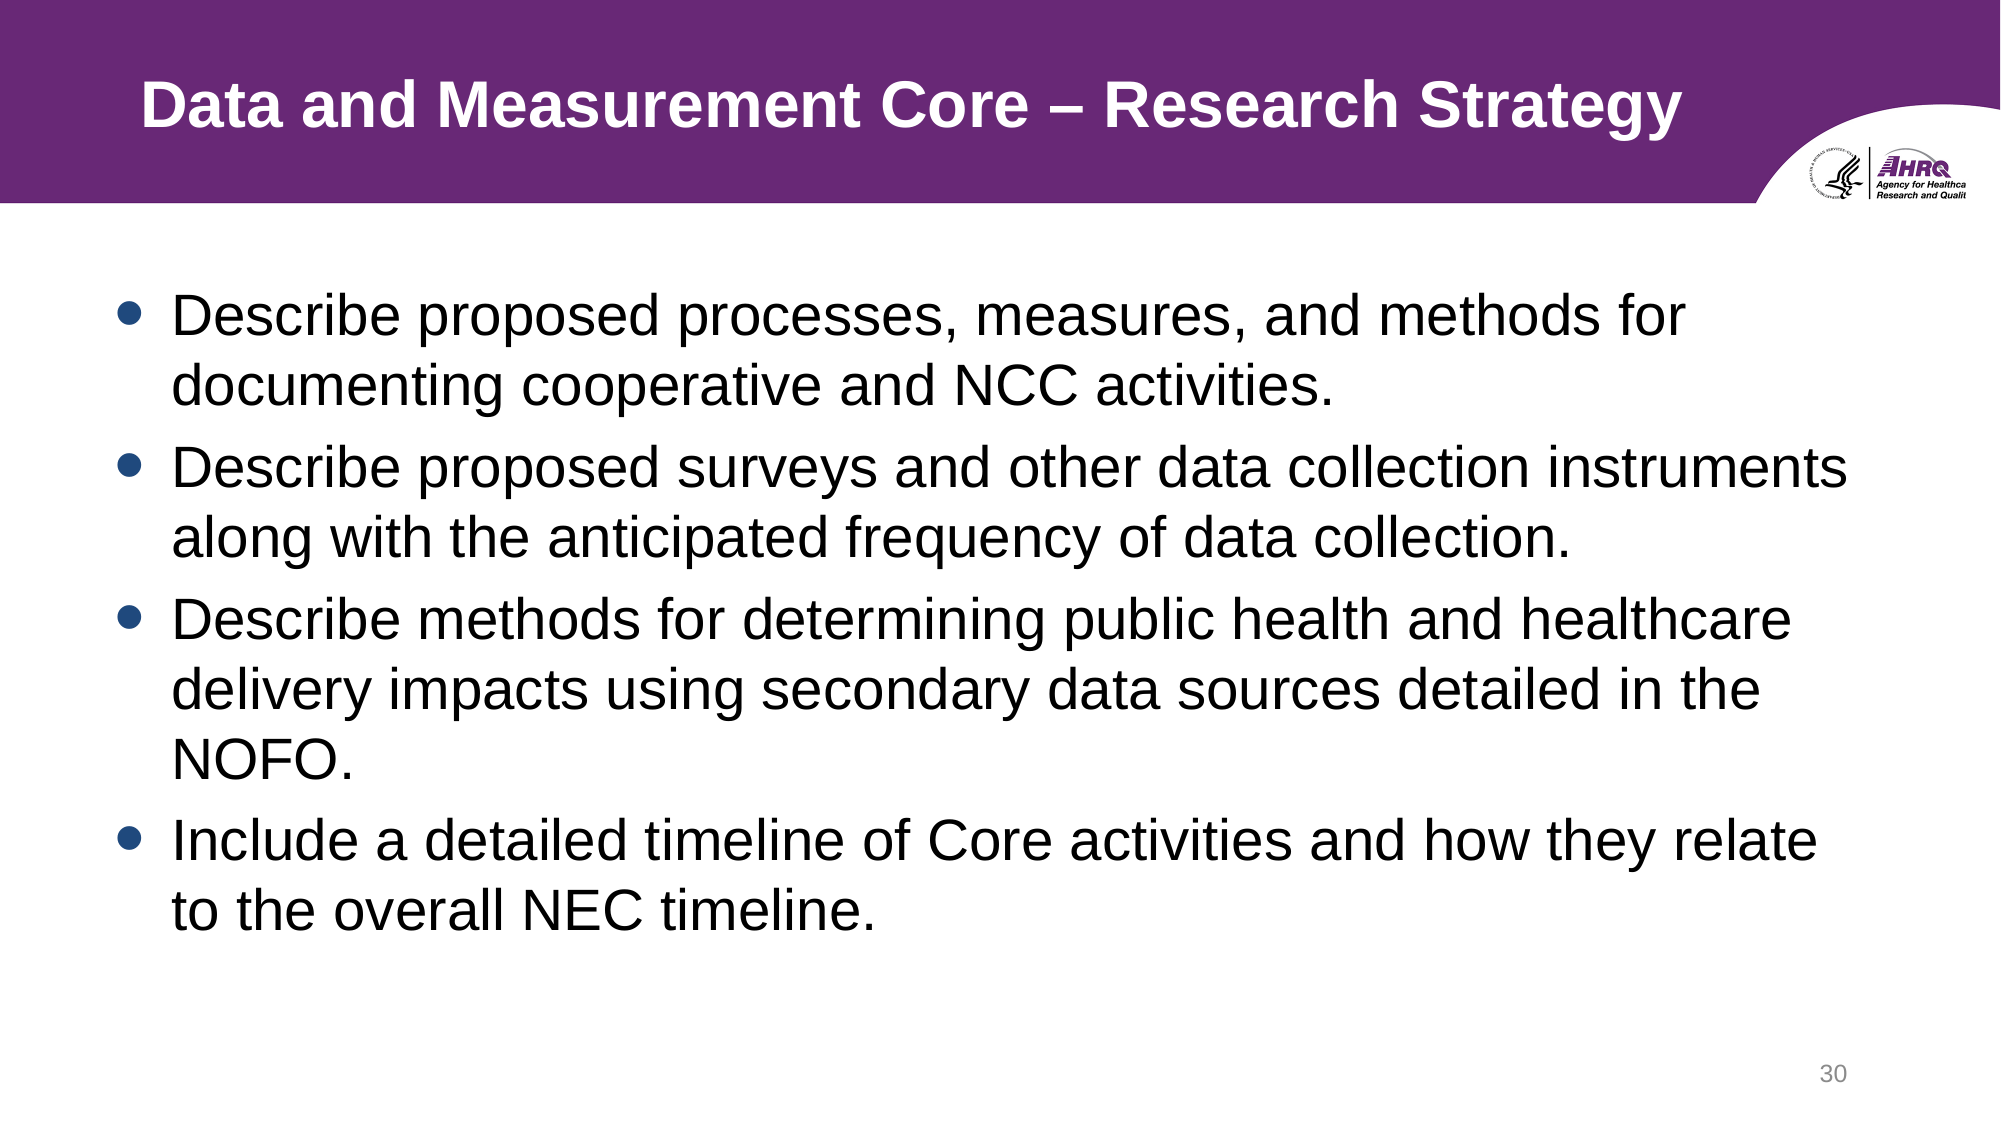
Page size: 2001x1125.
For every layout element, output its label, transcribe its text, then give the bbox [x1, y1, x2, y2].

slide_number 30 [1412, 1042, 1863, 1103]
picture [0, 0, 2001, 1125]
title Data and Measurement Core – Research Strategy [99, 50, 1725, 152]
list Describe proposed processes, measures, and methods for documenting cooperative and NCC activities. Describe proposed surveys and other data collection instruments along with the anticipated frequency of data collection. Describe methods for determining public health and healthcare delivery impacts using secondary data sources detailed in the NOFO. Include a detailed timeline of Core activities and how they relate to the overall NEC timeline. [99, 270, 1900, 1013]
